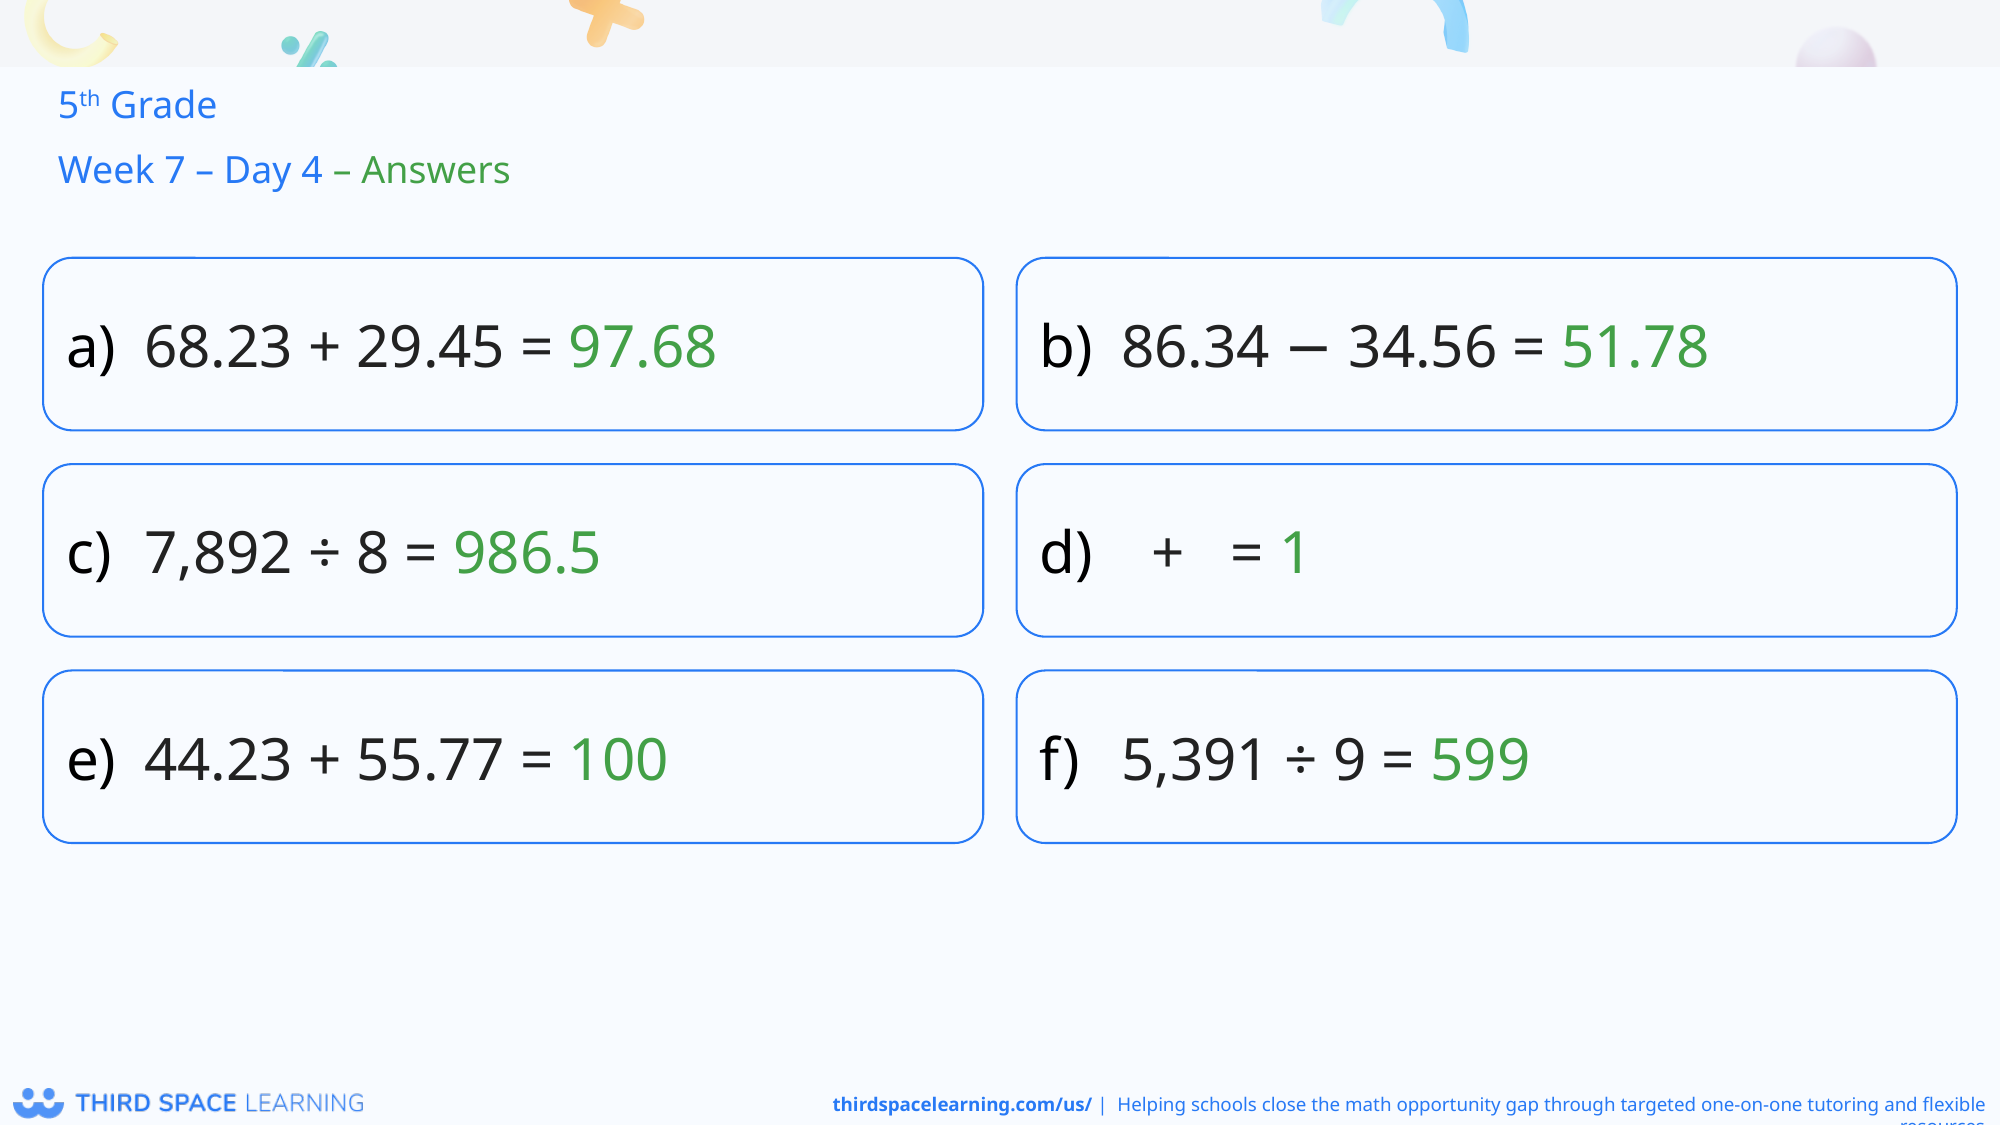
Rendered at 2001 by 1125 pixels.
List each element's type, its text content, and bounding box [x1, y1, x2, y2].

list 86.34 − 34.56 = 51.78 [1106, 272, 1939, 416]
list 68.23 + 29.45 = 97.68 [129, 272, 962, 416]
list 7,892 ÷ 8 = 986.5 [129, 478, 962, 623]
list 44.23 + 55.77 = 100 [129, 684, 962, 829]
text_box 5th Grade Week 7 – Day 4 – Answers [43, 73, 705, 212]
picture [0, 0, 2000, 67]
picture [13, 1088, 365, 1119]
list 5,391 ÷ 9 = 599 [1106, 684, 1939, 829]
